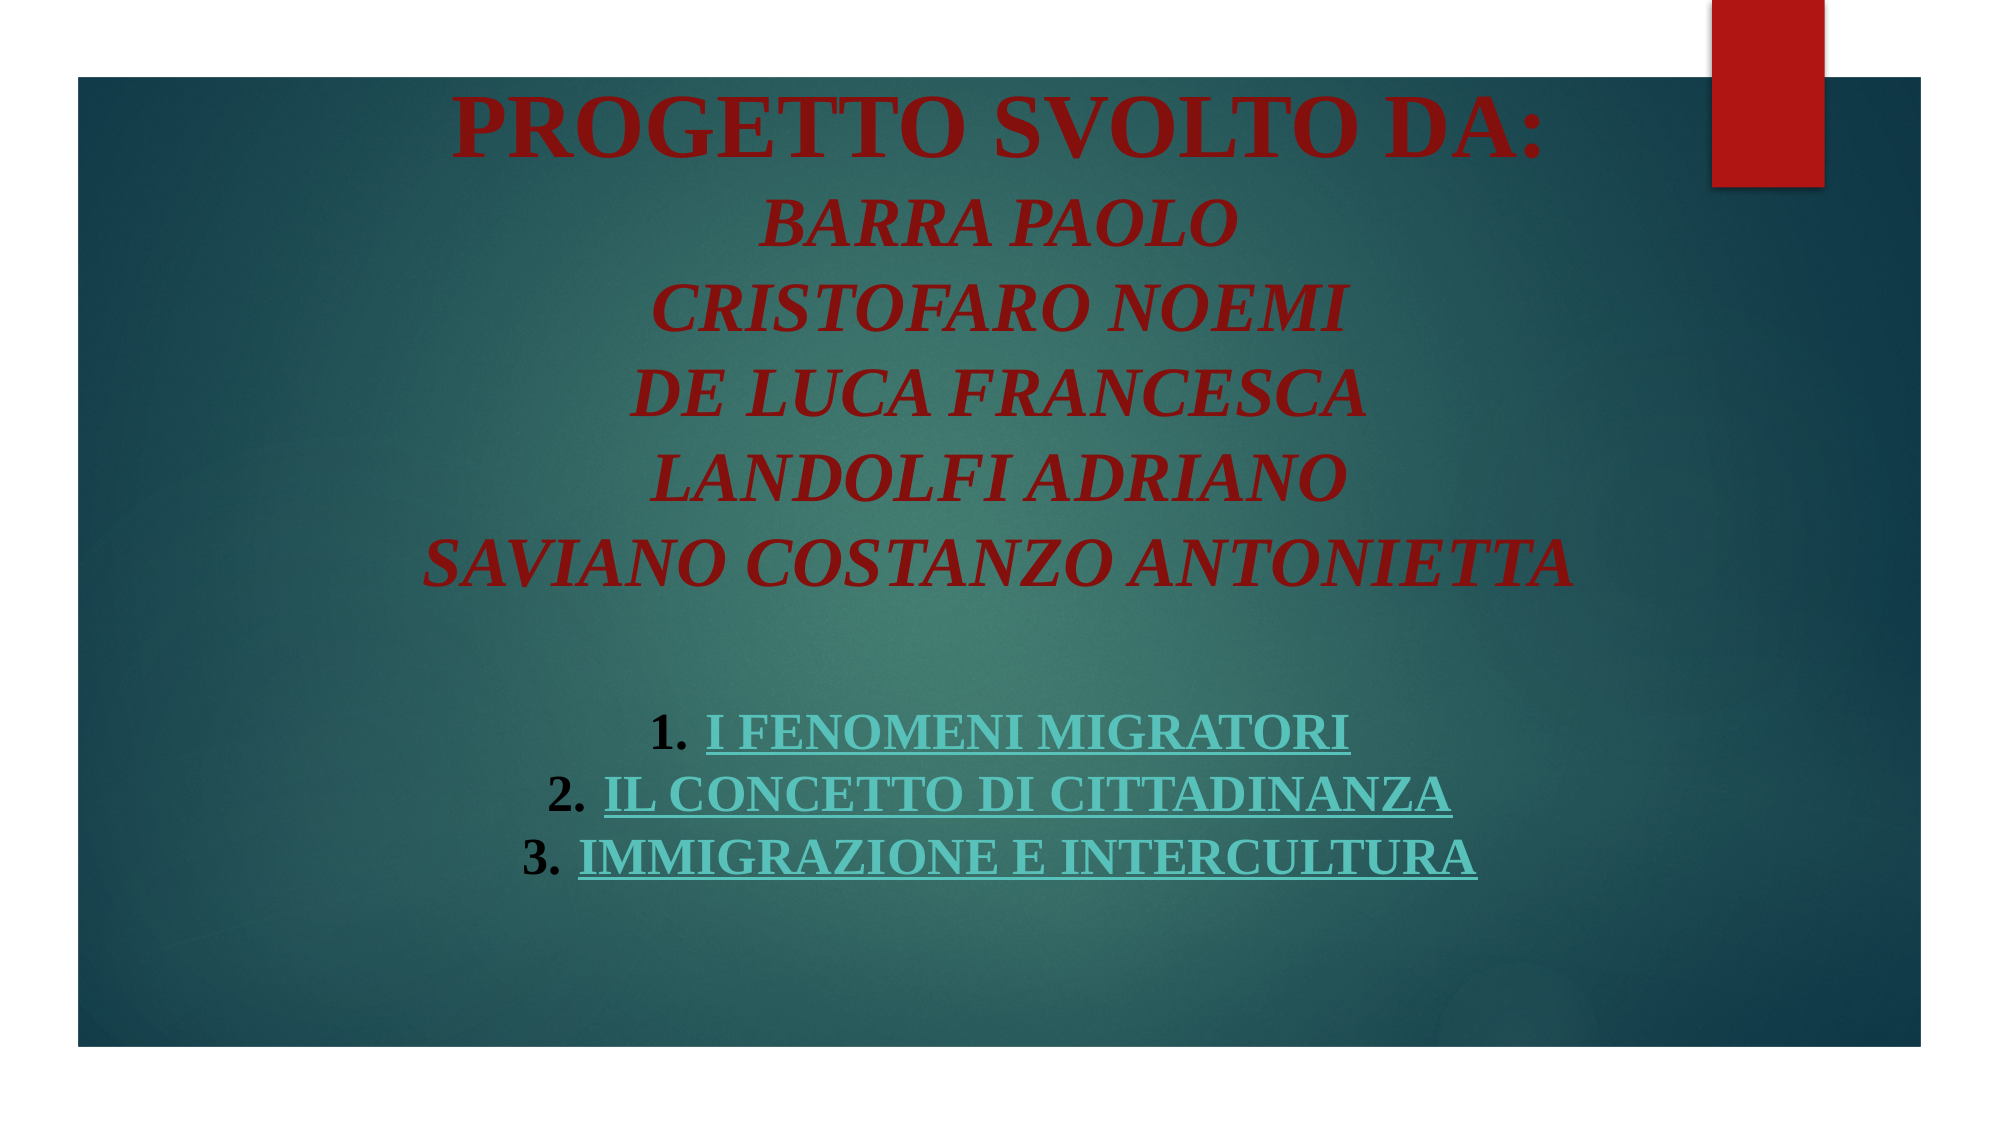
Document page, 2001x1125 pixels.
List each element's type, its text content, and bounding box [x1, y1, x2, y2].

title Progetto svolto da: Barra Paolo Cristofaro Noemi De Luca Francesca Landolfi Adriano Saviano Costanzo Antonietta [0, 39, 2000, 627]
text_box I Fenomeni Migratori Il Concetto di Cittadinanza Immigrazione e Intercultura [0, 689, 2000, 983]
